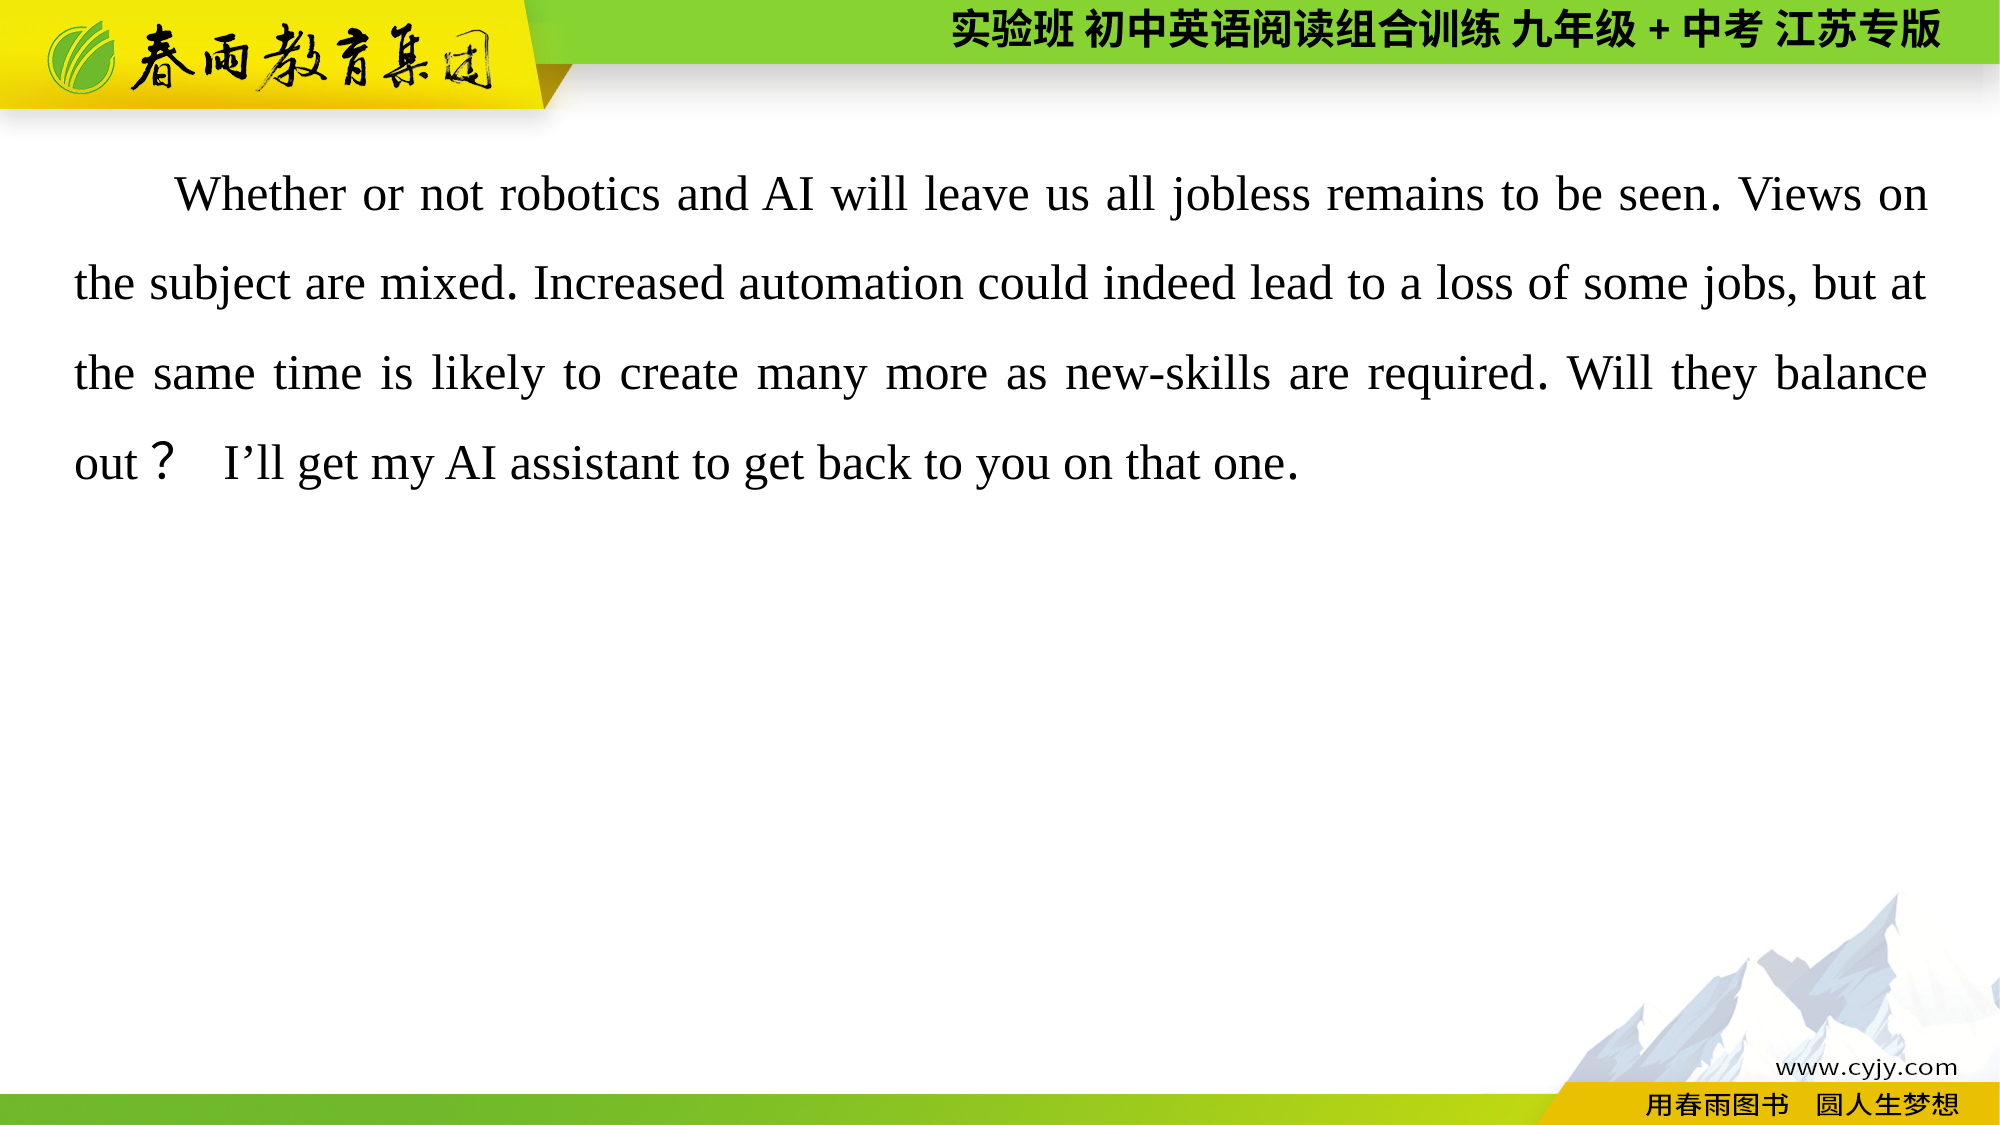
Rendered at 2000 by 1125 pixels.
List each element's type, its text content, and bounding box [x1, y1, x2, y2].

list Whether or not robotics and AI will leave us all jobless remains to be seen. Views on the subject are mixed. Increased automation could indeed lead to a loss of some jobs, but at the same time is likely to create many more as new-skills are required. Will they balance out？ I’ll get my AI assistant to get back to you on that one. [59, 122, 1944, 490]
picture [0, 0, 2000, 1125]
